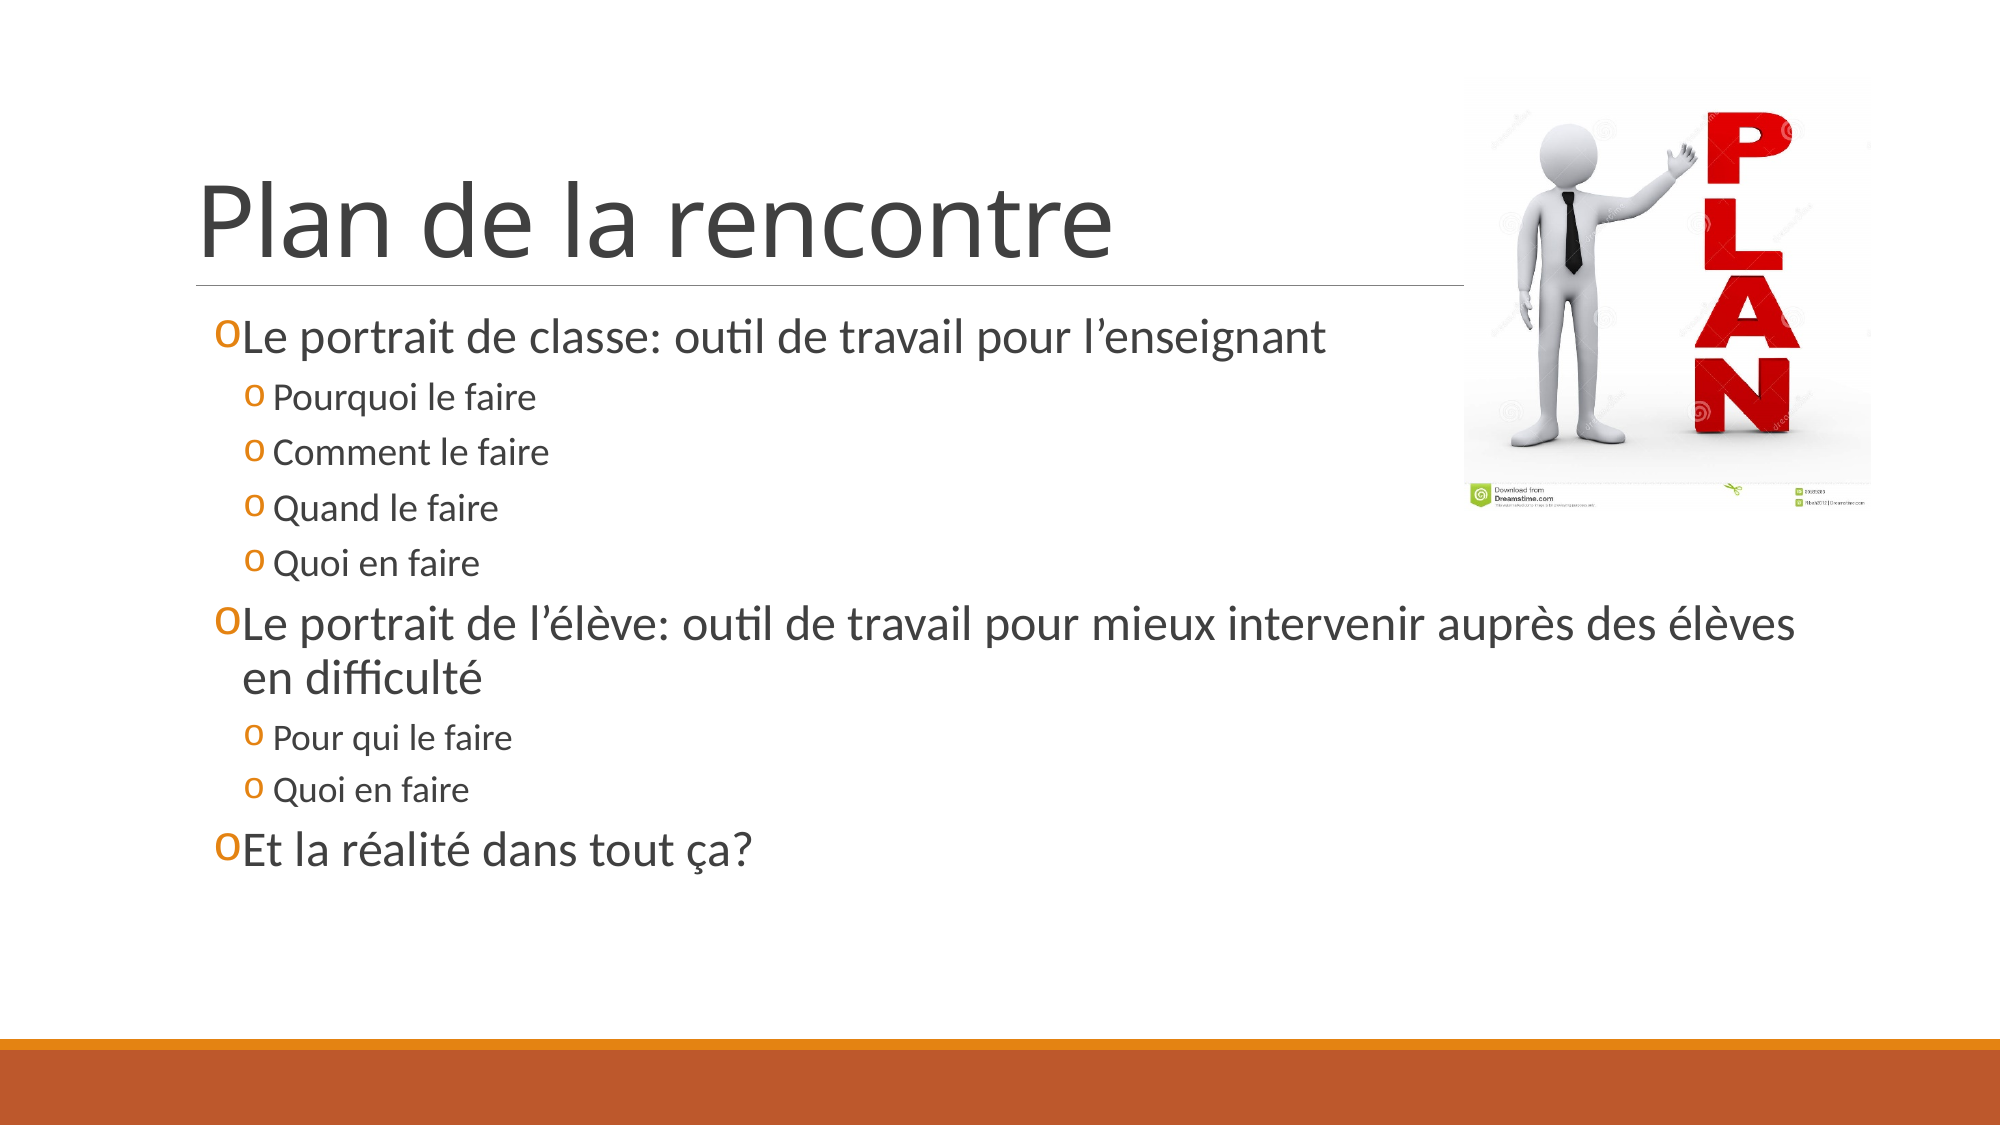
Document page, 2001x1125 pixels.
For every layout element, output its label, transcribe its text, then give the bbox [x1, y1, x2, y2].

picture [1463, 76, 1871, 512]
list Le portrait de classe: outil de travail pour l’enseignant Pourquoi le faire Comment le faire Quand le faire Quoi en faire Le portrait de l’élève: outil de travail pour mieux intervenir auprès des élèves en difficulté Pour qui le faire Quoi en faire Et la réalité dans tout ça? [180, 302, 1830, 963]
title Plan de la rencontre [180, 47, 1830, 285]
